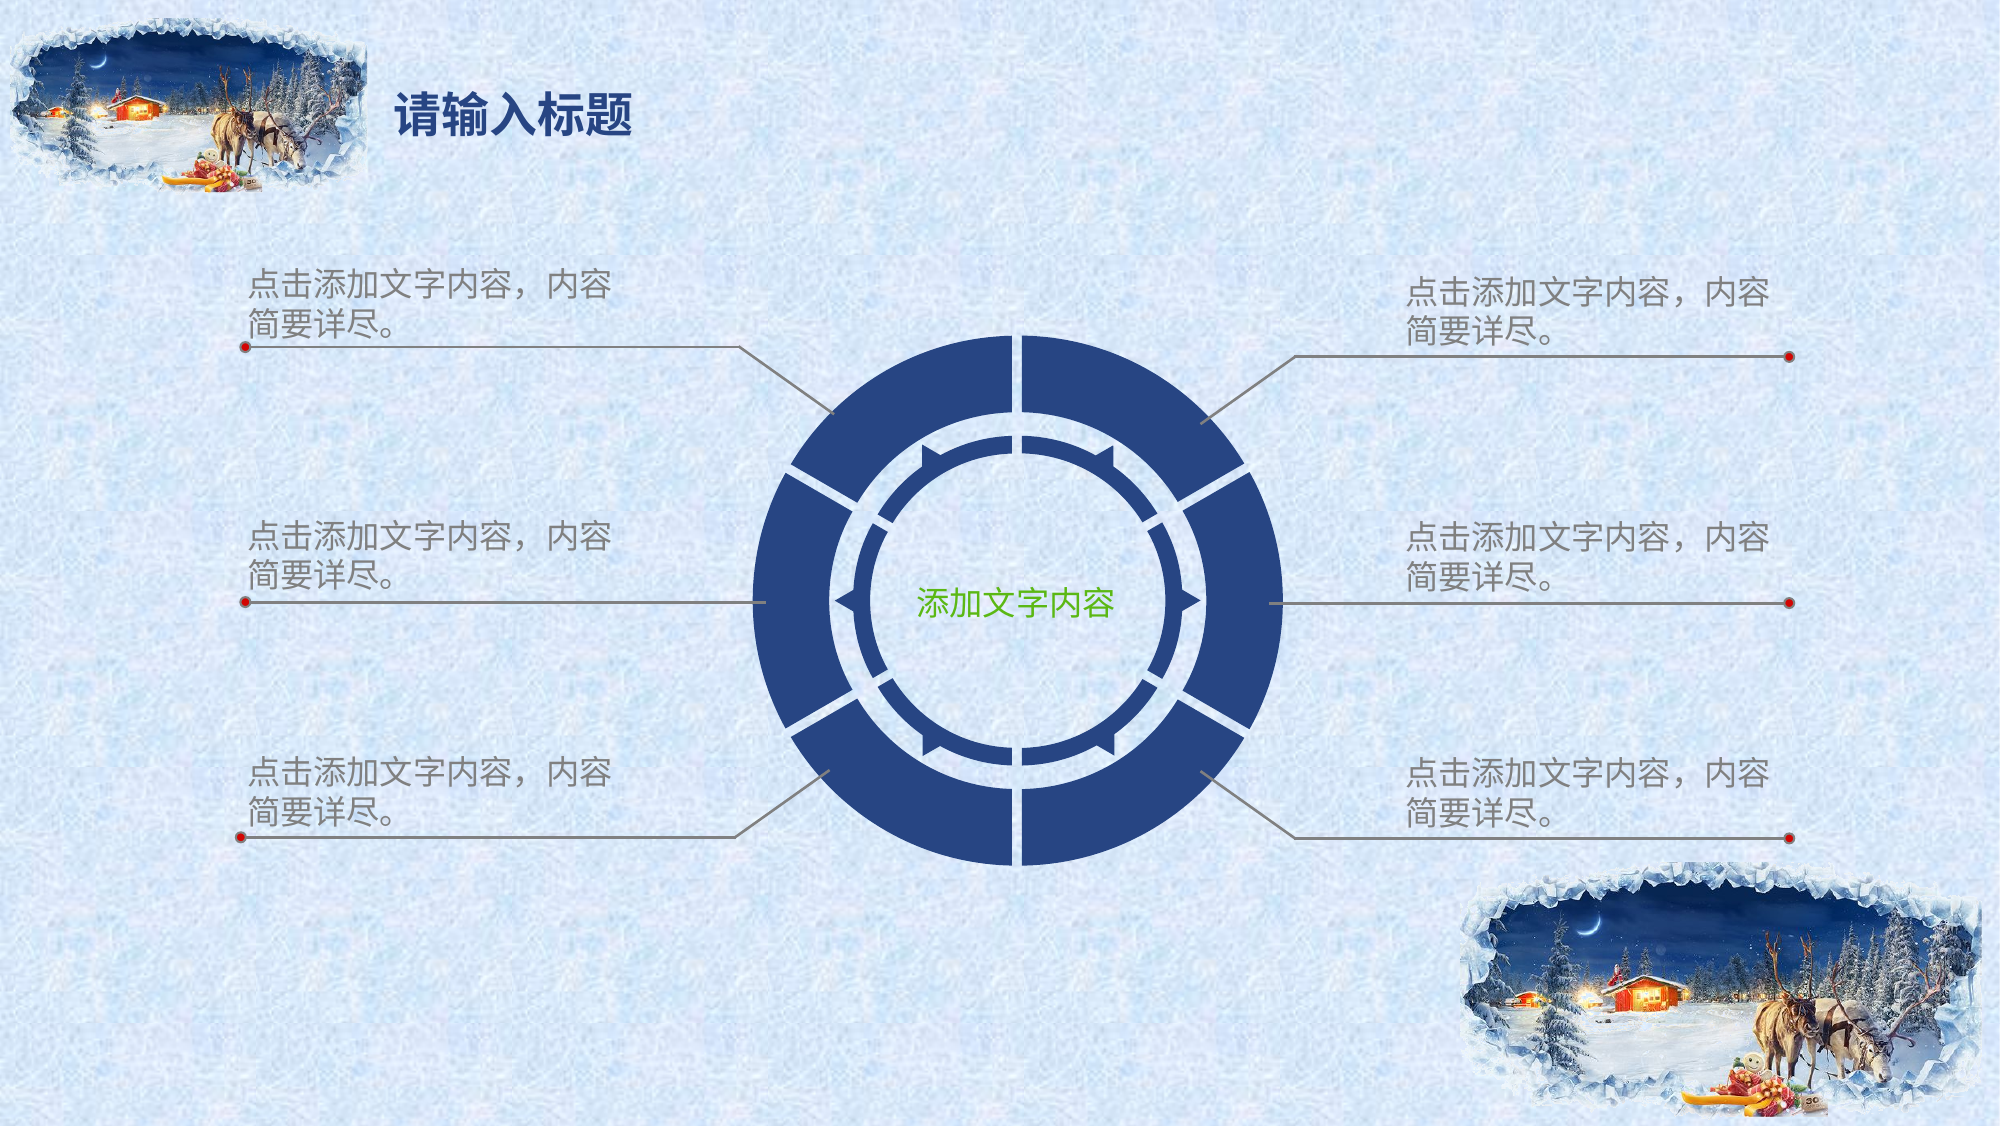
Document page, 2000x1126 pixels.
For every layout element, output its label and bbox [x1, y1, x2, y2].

text_box [240, 342, 835, 415]
text_box [10, 18, 1323, 199]
text_box [235, 770, 830, 843]
text_box [1200, 771, 1795, 844]
text_box [1200, 351, 1795, 425]
text_box [1268, 598, 1795, 609]
text_box [240, 597, 766, 608]
picture [1460, 862, 1991, 1126]
text_box [0, 0, 2000, 1126]
